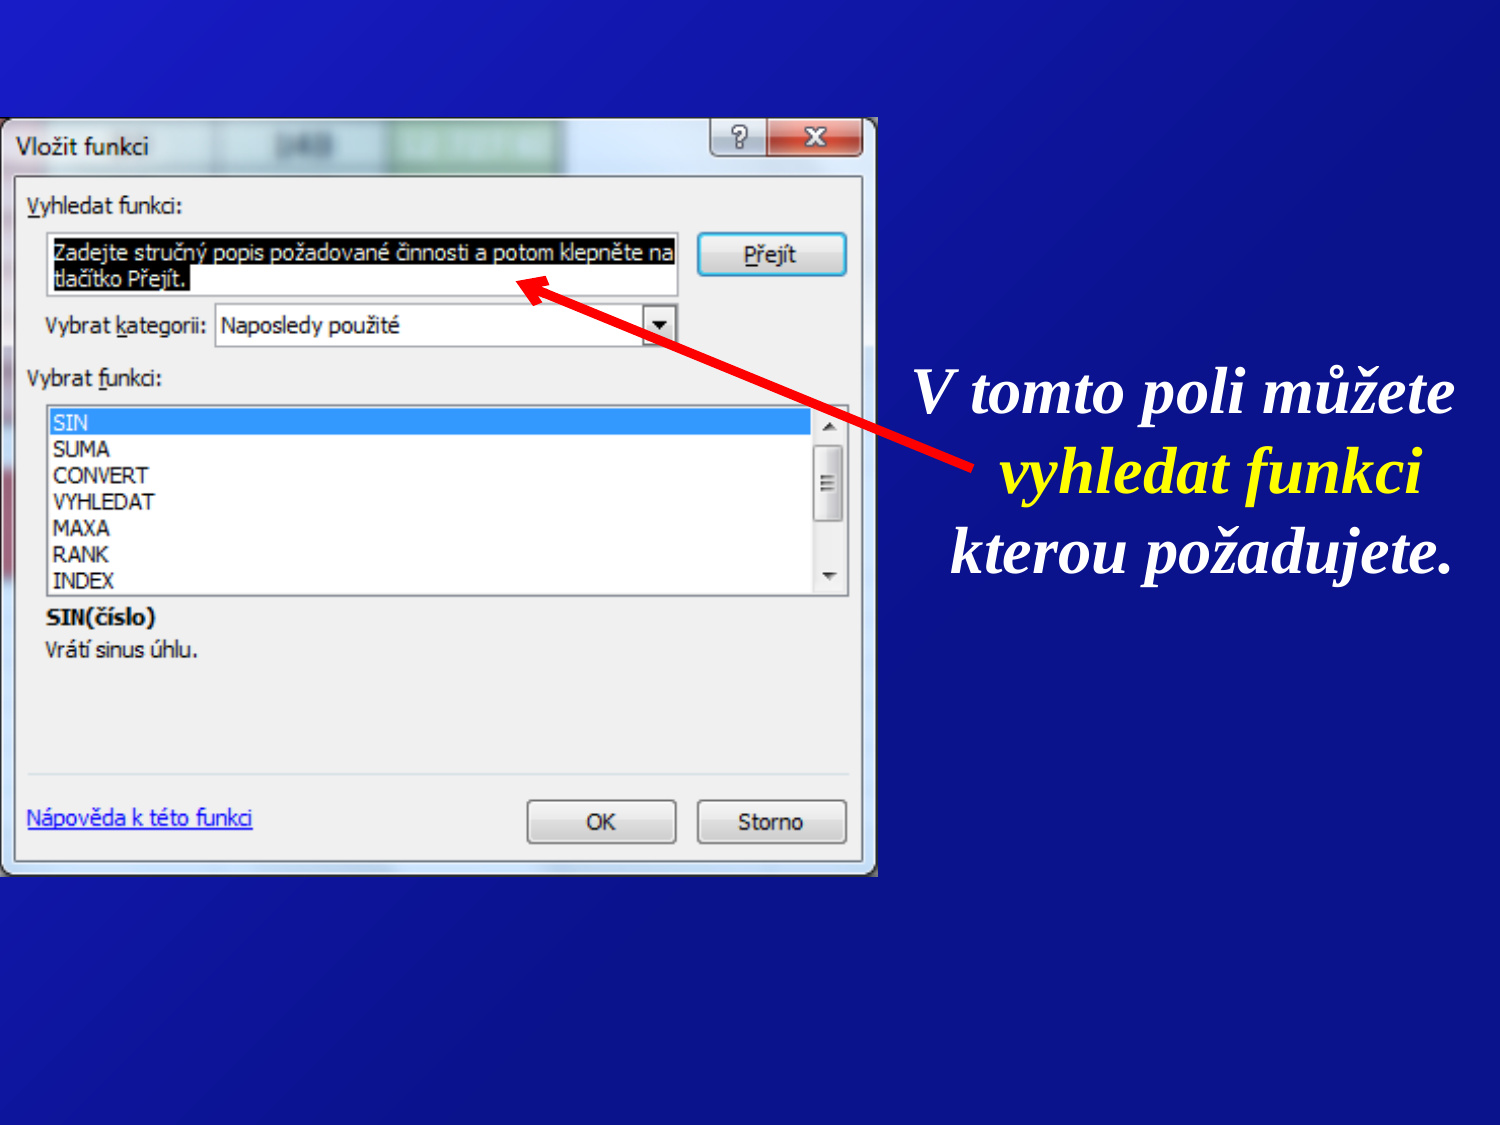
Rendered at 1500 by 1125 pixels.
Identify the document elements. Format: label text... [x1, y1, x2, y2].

picture [0, 116, 878, 878]
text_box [515, 280, 973, 469]
text_box V tomto poli můžete vyhledat funkci kterou požadujete. [882, 339, 1500, 610]
